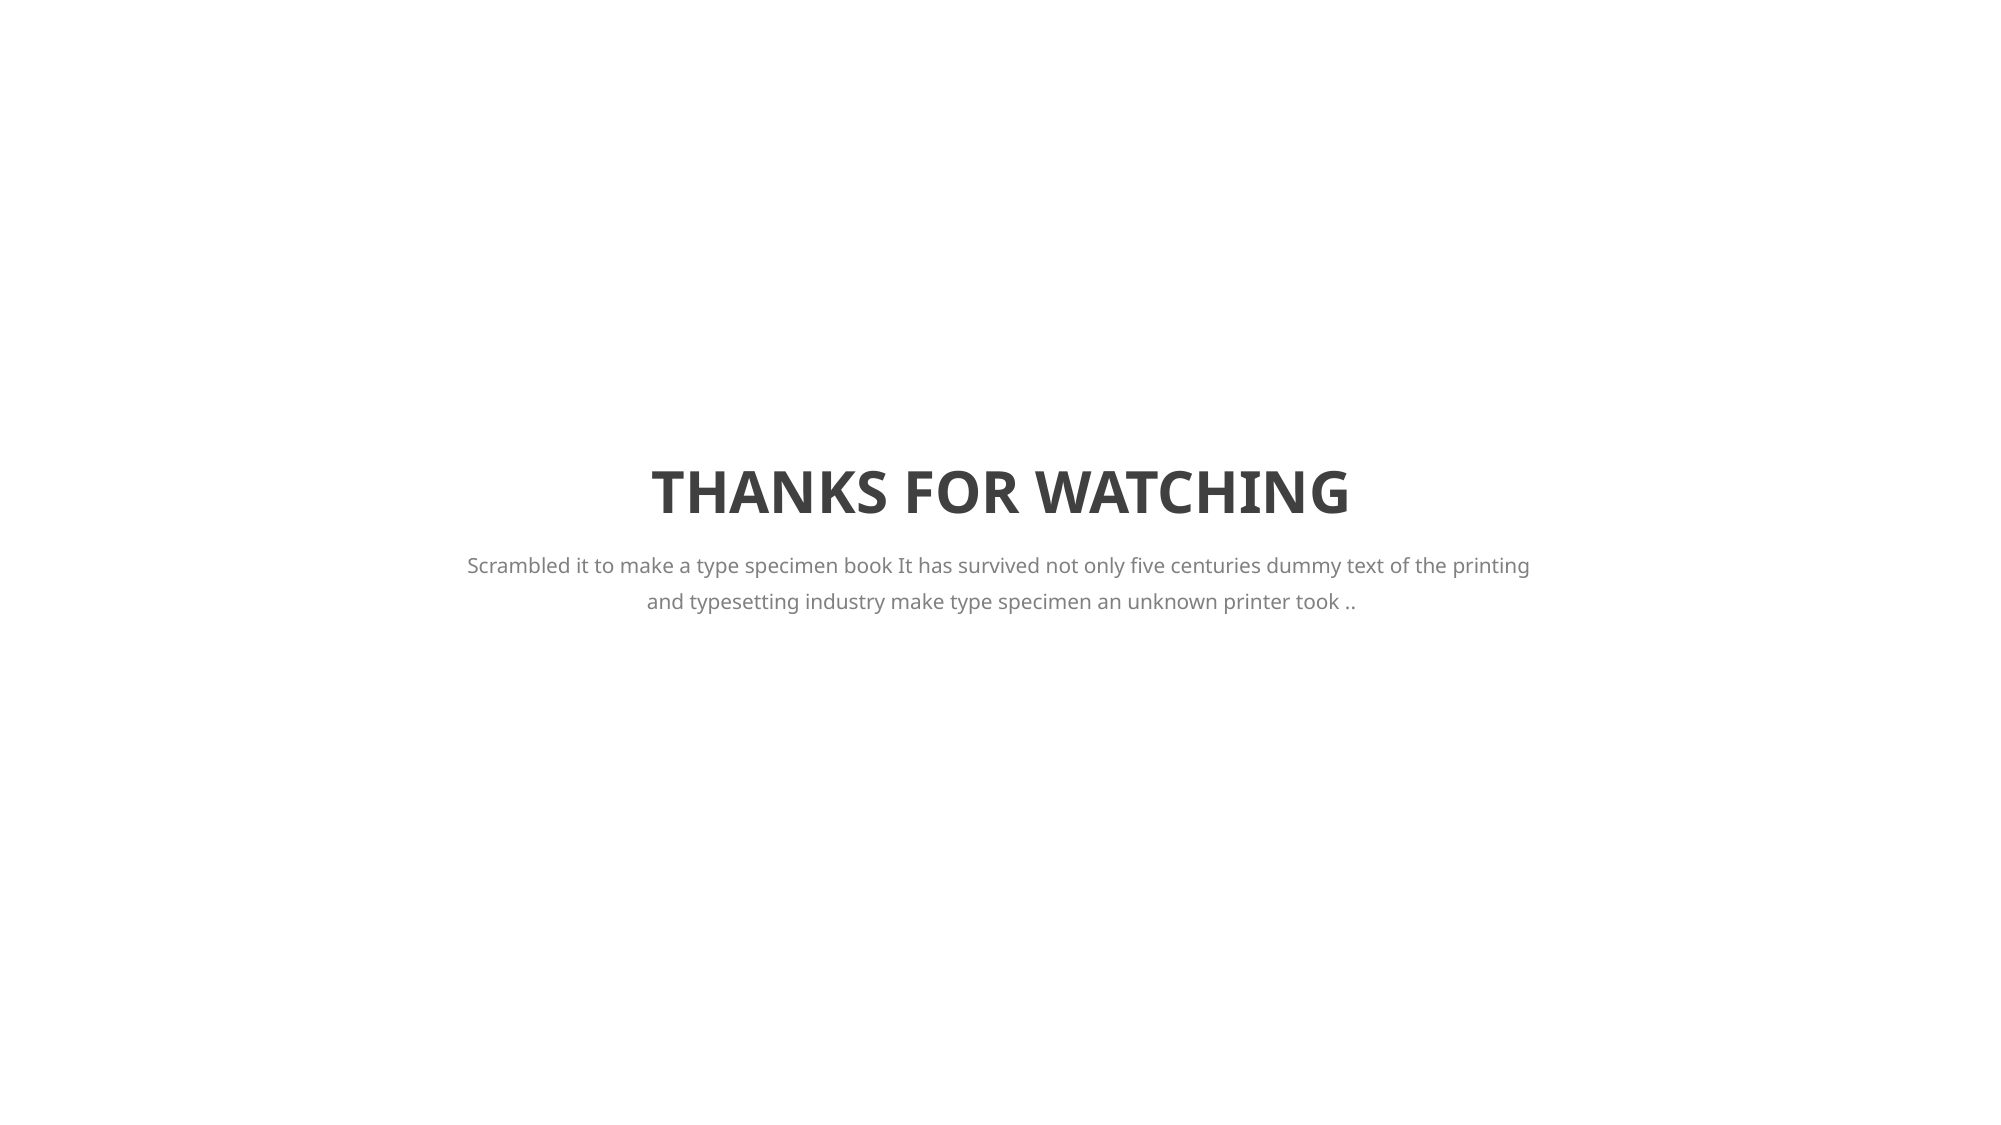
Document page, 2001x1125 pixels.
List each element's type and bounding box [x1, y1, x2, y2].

picture [90, 97, 1909, 1028]
